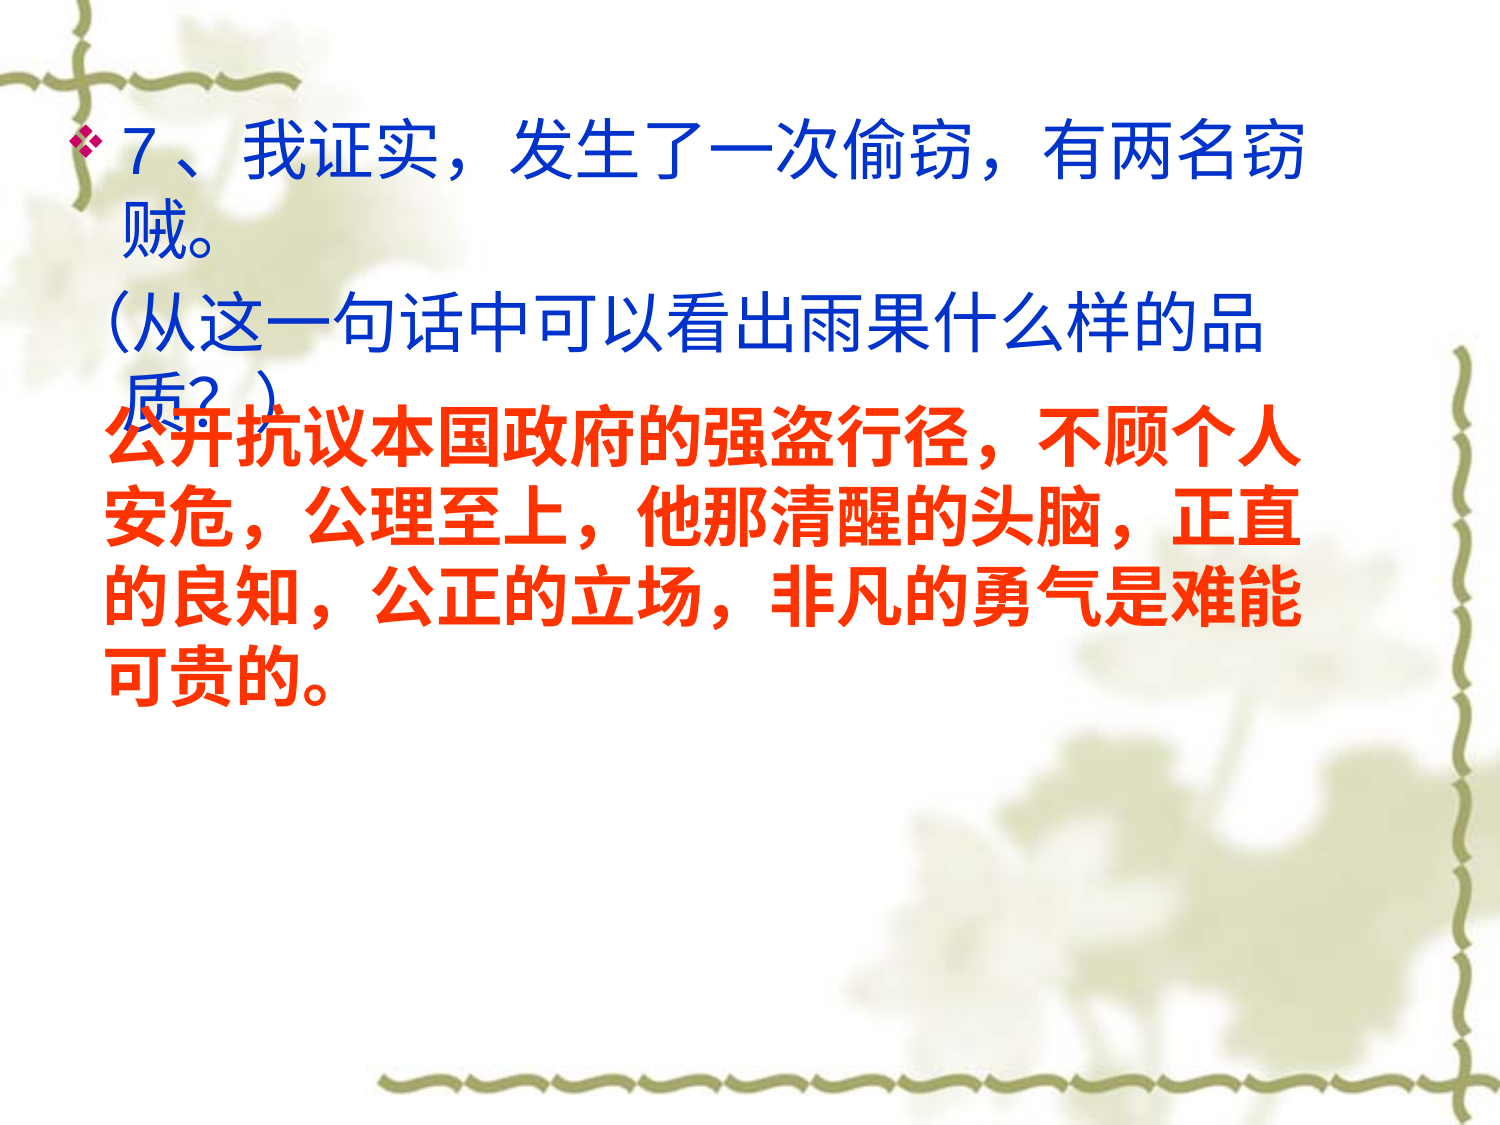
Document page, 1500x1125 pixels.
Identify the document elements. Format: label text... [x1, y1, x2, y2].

text_box 公开抗议本国政府的强盗行径，不顾个人 安危，公理至上，他那清醒的头脑，正直 的良知，公正的立场，非凡的勇气是难能 可贵的。 [87, 387, 1413, 723]
list 7、我证实，发生了一次偷窃，有两名窃贼。 （从这一句话中可以看出雨果什么样的品质？） [50, 99, 1451, 325]
picture [0, 0, 1500, 1125]
